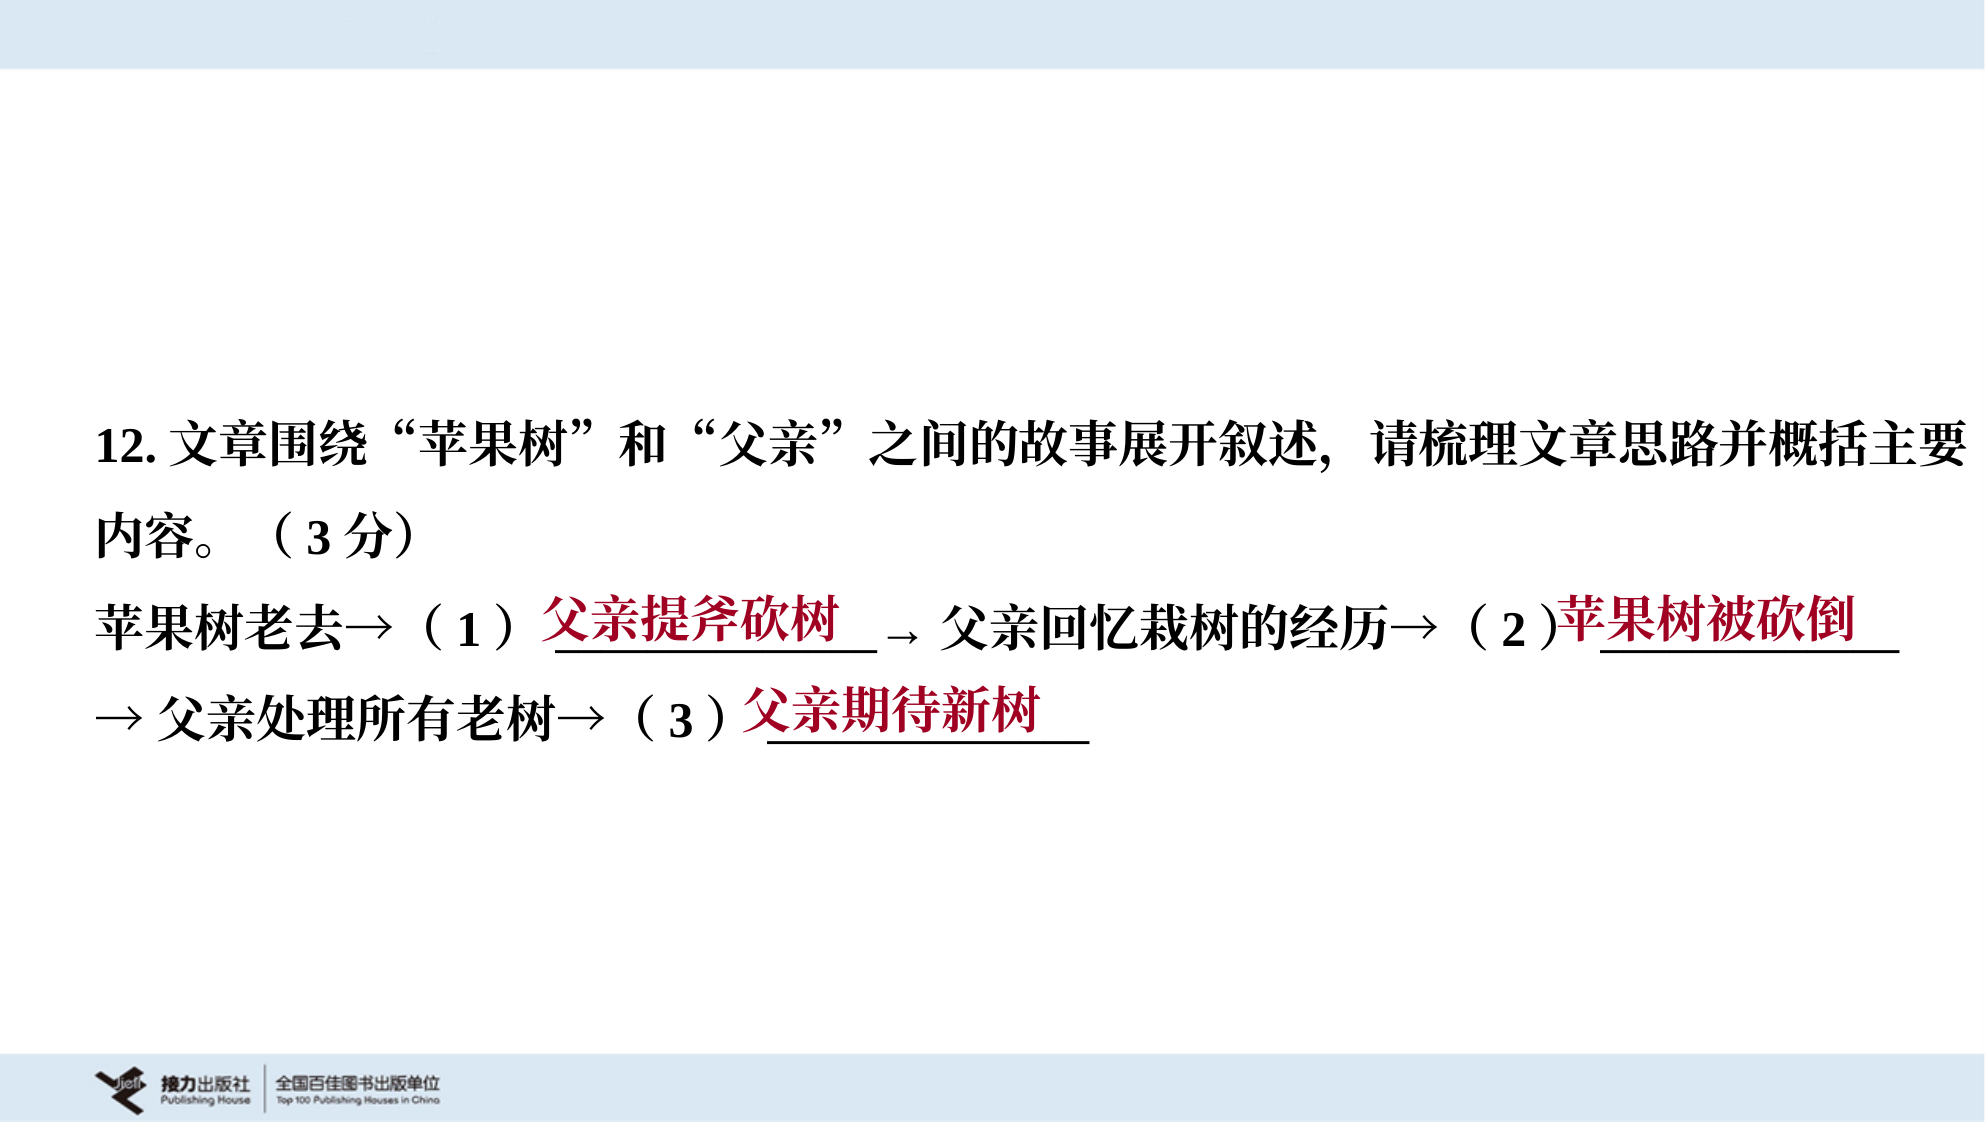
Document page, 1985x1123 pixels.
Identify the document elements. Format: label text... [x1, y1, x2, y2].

text_box 父亲期待新树 [722, 651, 1061, 739]
text_box 12.文章围绕“苹果树”和“父亲”之间的故事展开叙述，请梳理文章思路并概括主要 内容。（3分） 苹果树老去→（1）______________→父亲回忆栽树的经历→（2）_____________ →父亲处理所有老树→（3）______________ [94, 381, 1892, 748]
picture [0, 0, 1985, 1122]
text_box 苹果树被砍倒 [1537, 559, 1876, 648]
text_box 父亲提斧砍树 [521, 559, 860, 648]
